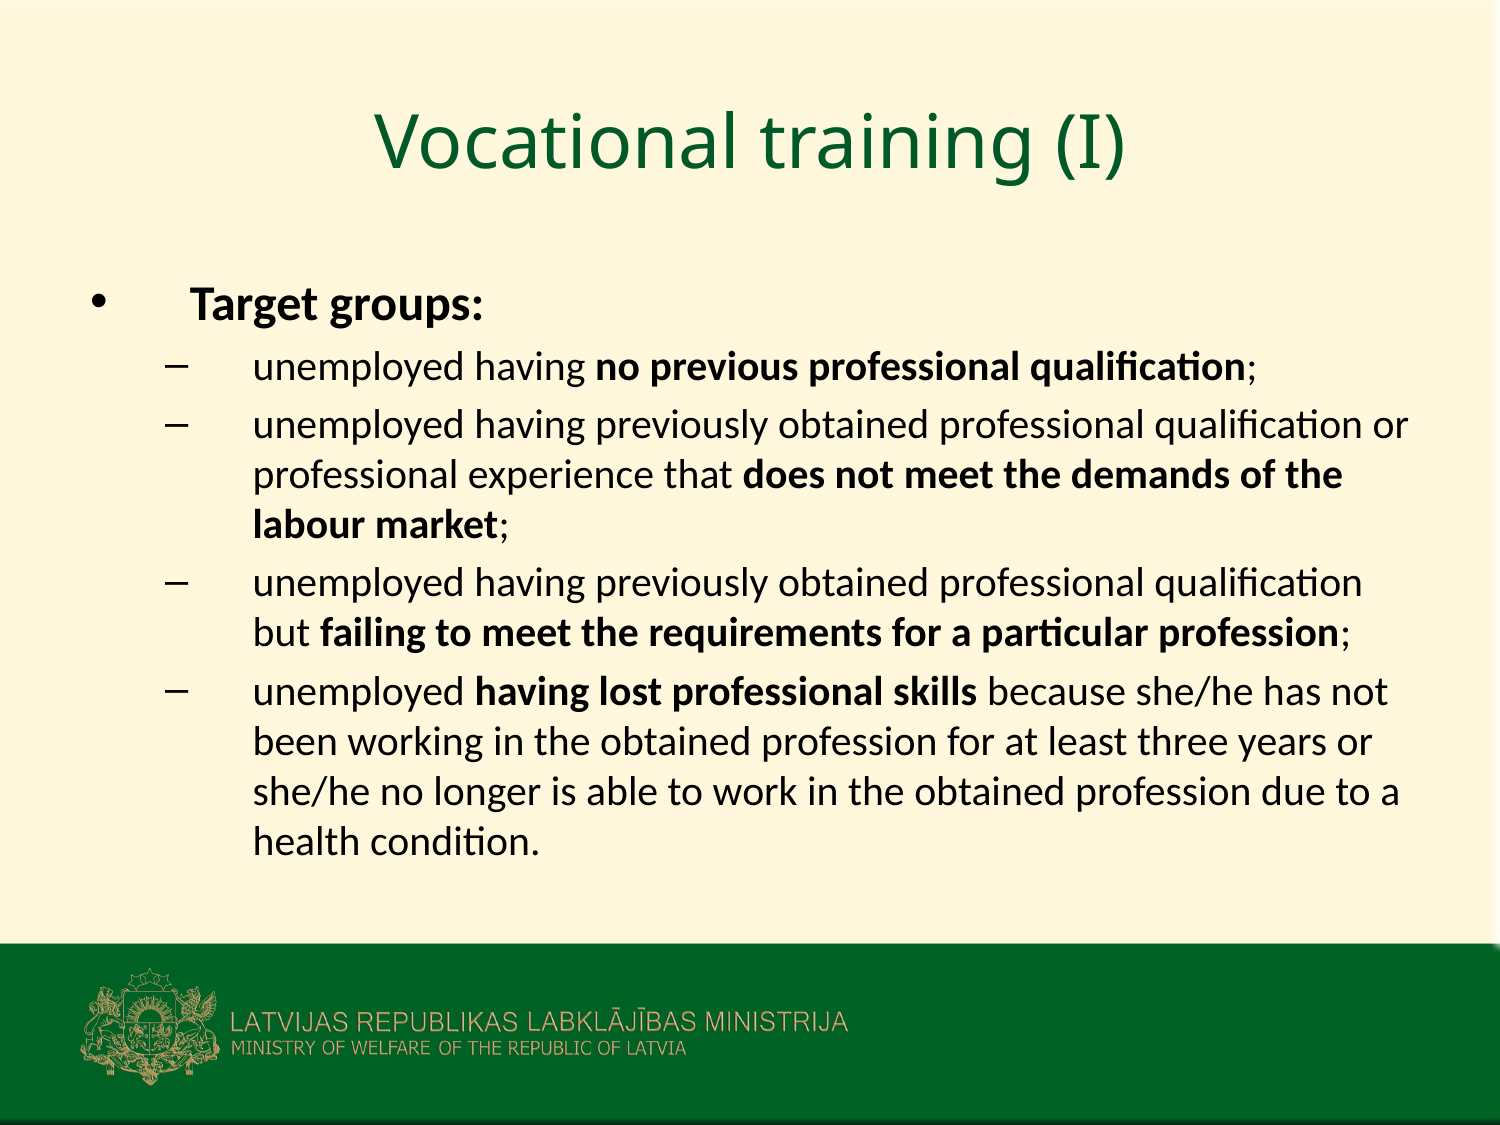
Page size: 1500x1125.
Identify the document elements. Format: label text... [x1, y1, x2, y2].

list Target groups: unemployed having no previous professional qualification; unemployed having previously obtained professional qualification or professional experience that does not meet the demands of the labour market; unemployed having previously obtained professional qualification but failing to meet the requirements for a particular profession; unemployed having lost professional skills because she/he has not been working in the obtained profession for at least three years or she/he no longer is able to work in the obtained profession due to a health condition. [74, 262, 1426, 1006]
picture [0, 0, 1500, 1125]
title Vocational training (I) [74, 44, 1426, 233]
